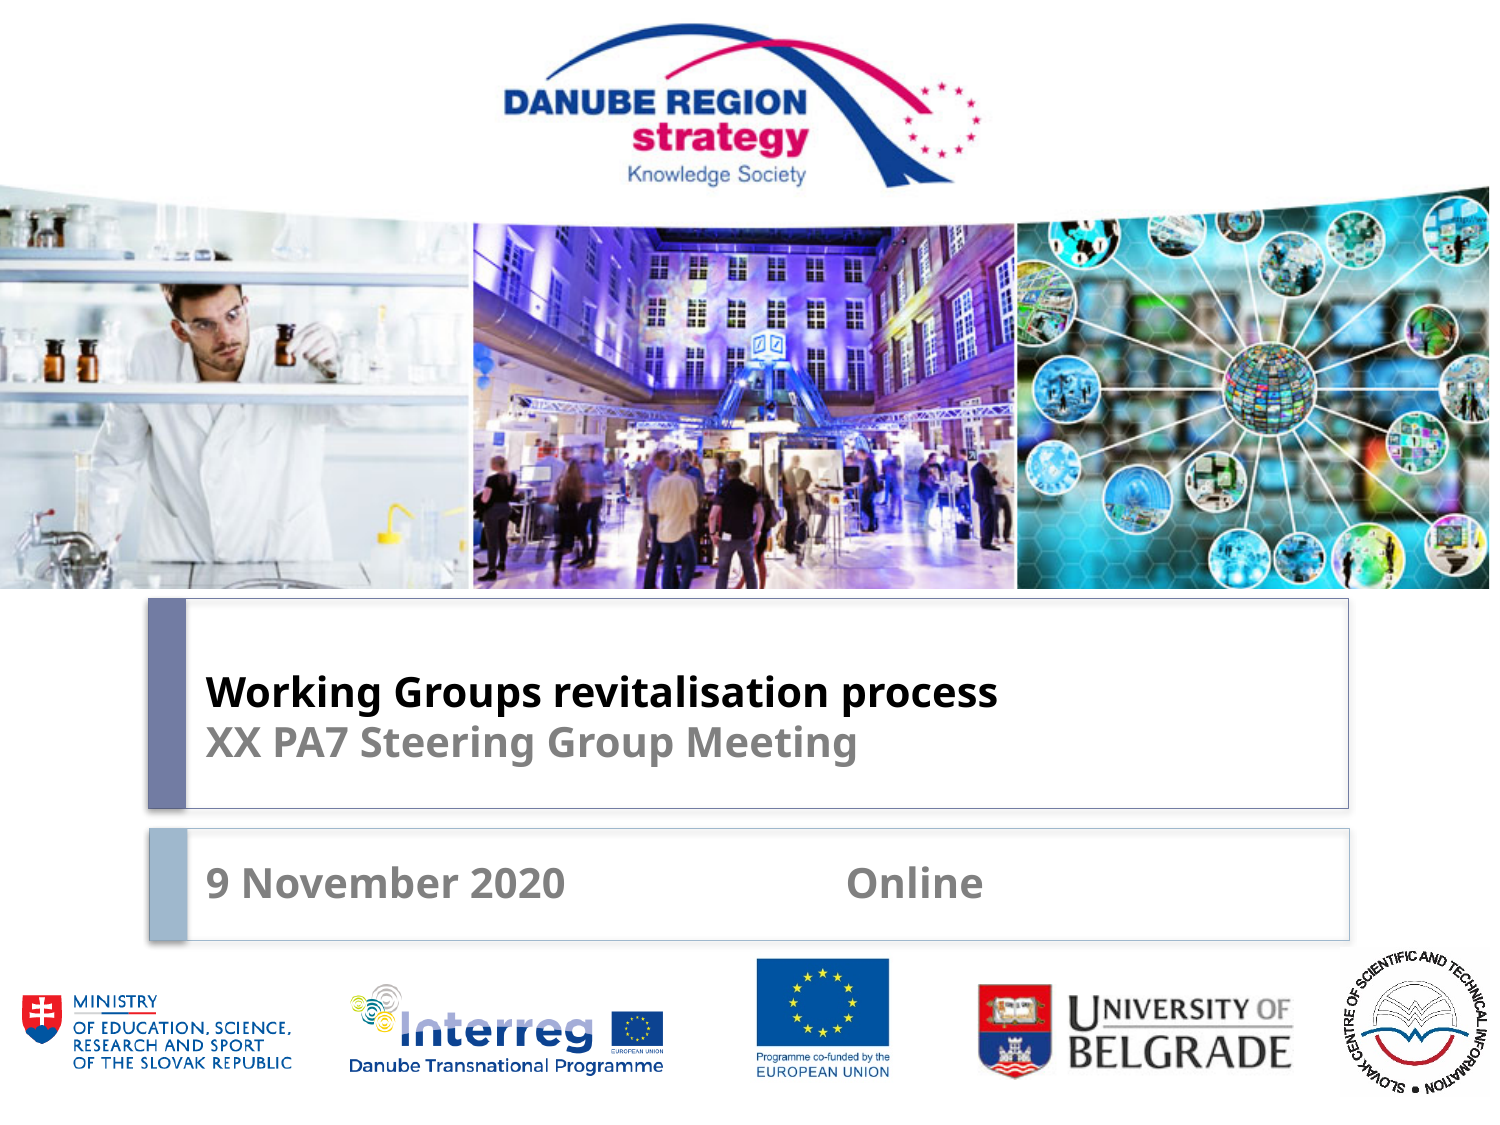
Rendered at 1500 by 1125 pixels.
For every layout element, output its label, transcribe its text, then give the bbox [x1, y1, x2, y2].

picture [749, 951, 894, 1083]
text_box Working Groups revitalisation process XX PA7 Steering Group Meeting [191, 633, 1327, 774]
picture [3, 991, 314, 1083]
picture [348, 981, 666, 1078]
picture [0, 0, 1490, 590]
picture [977, 984, 1294, 1080]
picture [1340, 947, 1490, 1098]
title 9 November 2020 Online [191, 849, 1361, 917]
